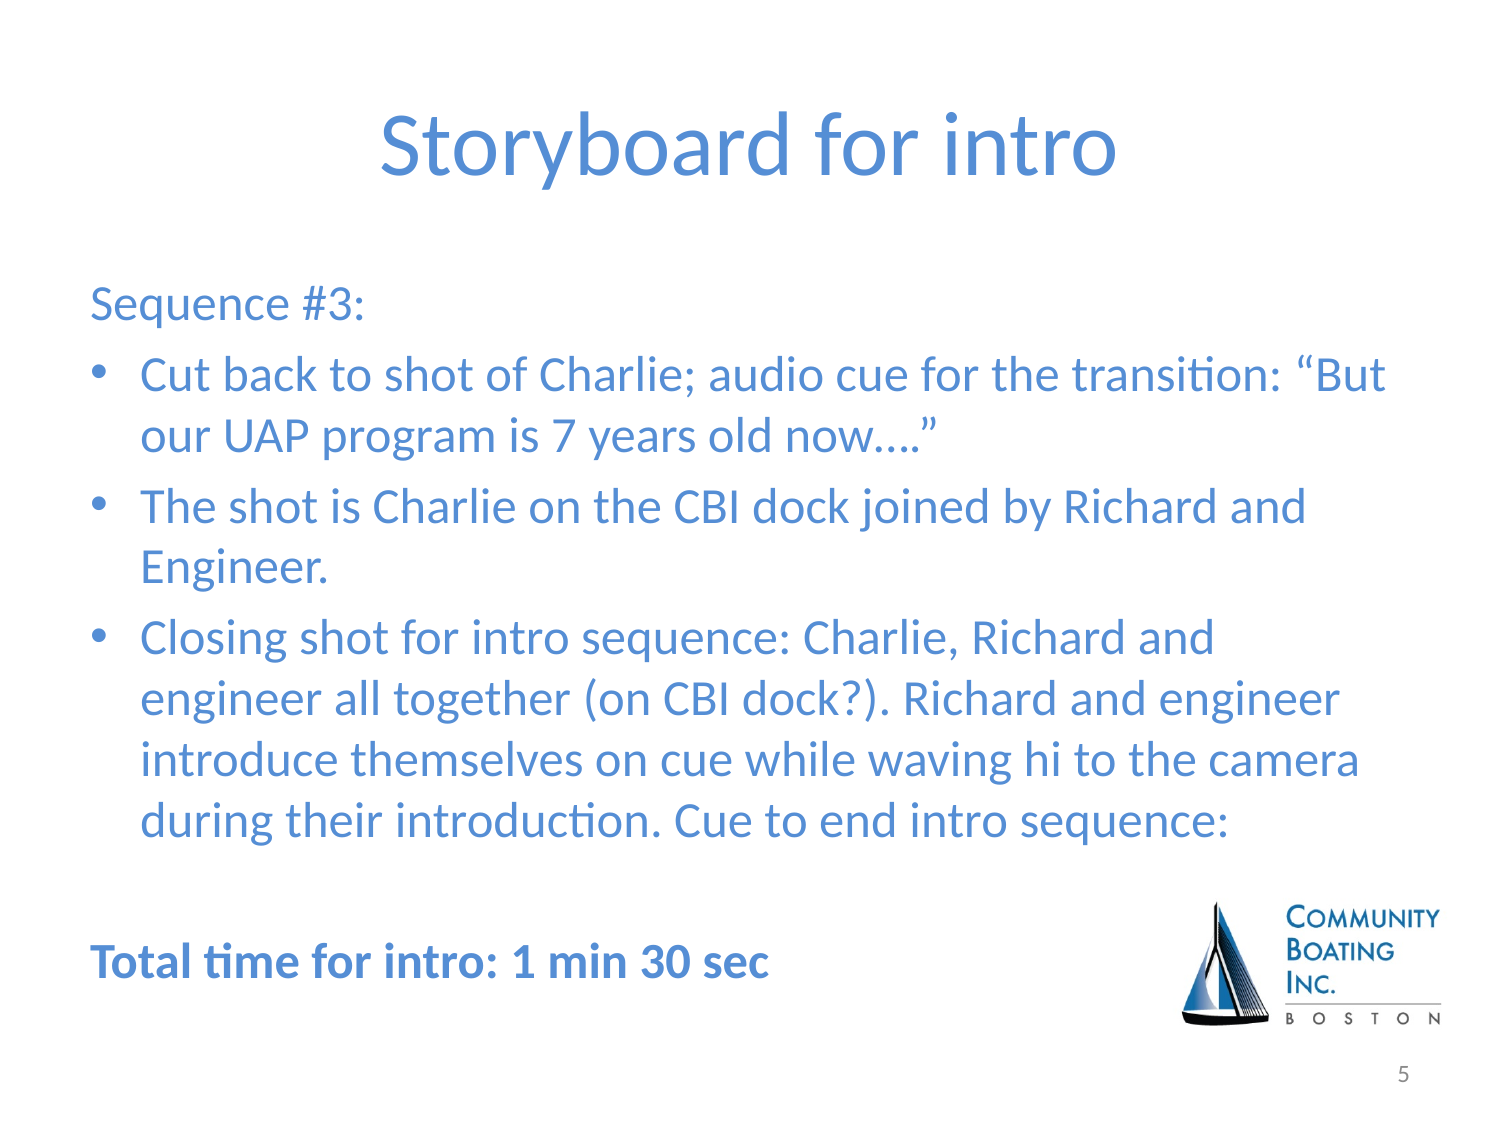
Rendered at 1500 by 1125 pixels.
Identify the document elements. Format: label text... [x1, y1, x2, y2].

slide_number 5 [1074, 1042, 1425, 1103]
list Sequence #3: Cut back to shot of Charlie; audio cue for the transition: “But our UAP program is 7 years old now….” The shot is Charlie on the CBI dock joined by Richard and Engineer. Closing shot for intro sequence: Charlie, Richard and engineer all together (on CBI dock?). Richard and engineer introduce themselves on cue while waving hi to the camera during their introduction. Cue to end intro sequence: Total time for intro: 1 min 30 sec [75, 262, 1425, 1005]
title Storyboard for intro [75, 45, 1425, 233]
picture [1162, 887, 1463, 1038]
